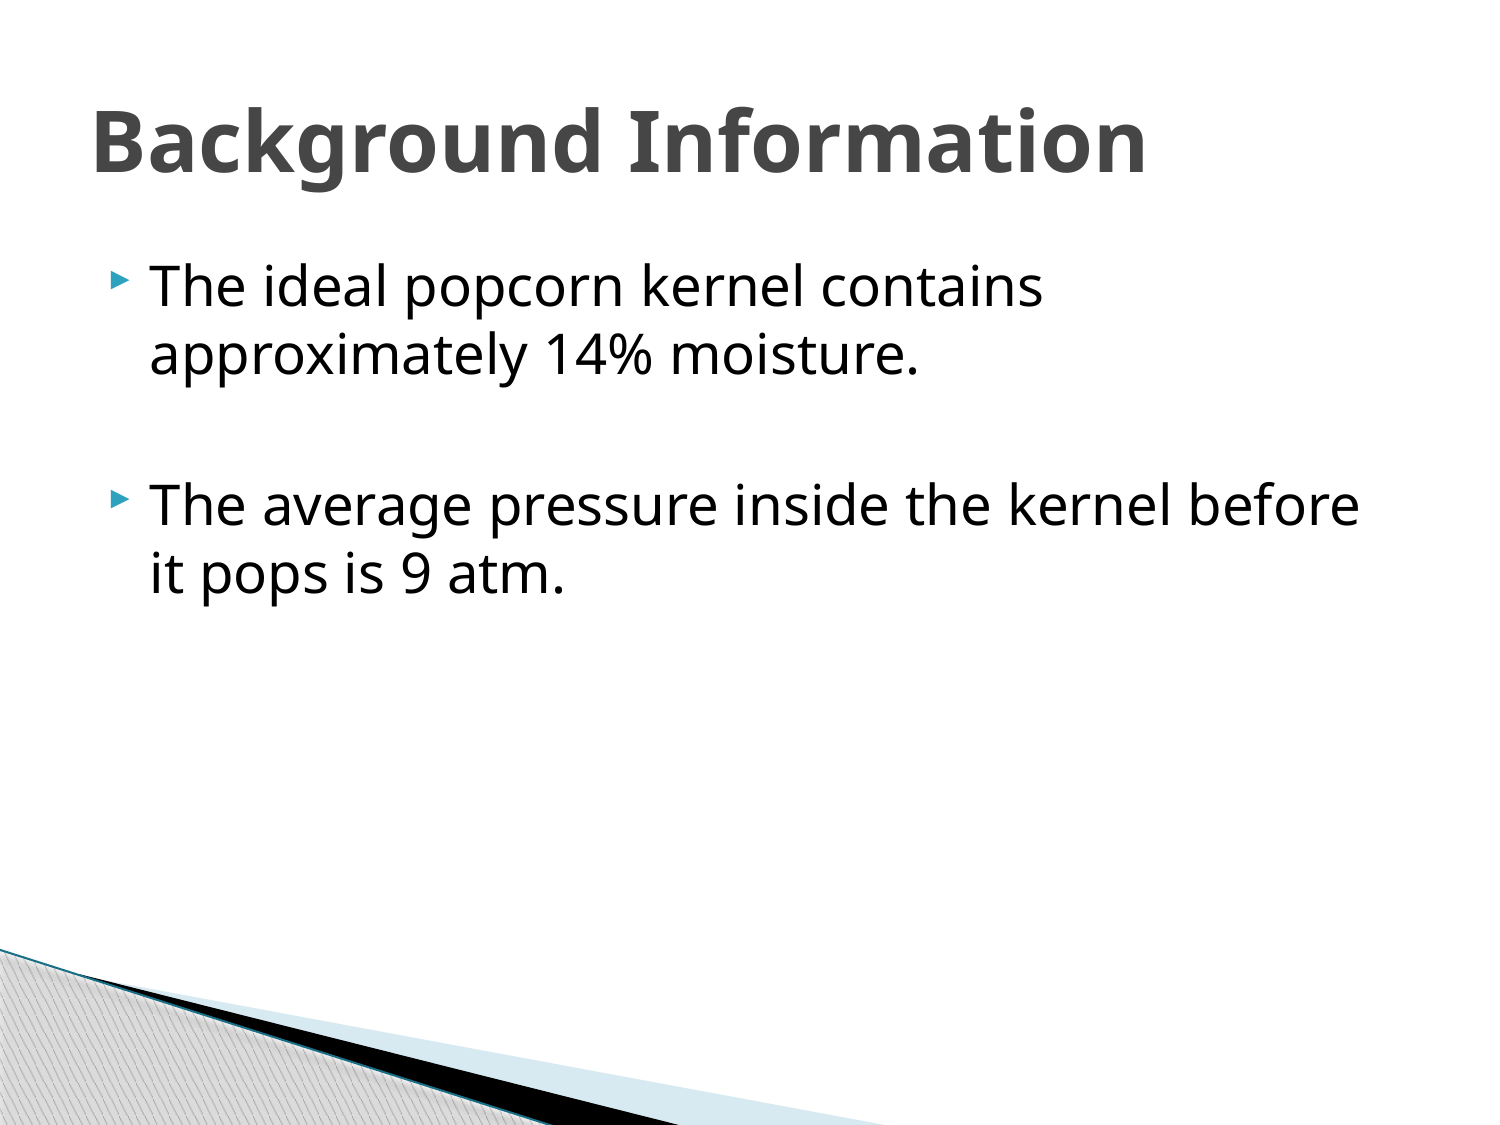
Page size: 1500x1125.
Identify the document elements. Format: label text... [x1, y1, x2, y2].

list The ideal popcorn kernel contains approximately 14% moisture. The average pressure inside the kernel before it pops is 9 atm. [75, 243, 1425, 986]
title Background Information [75, 45, 1425, 233]
